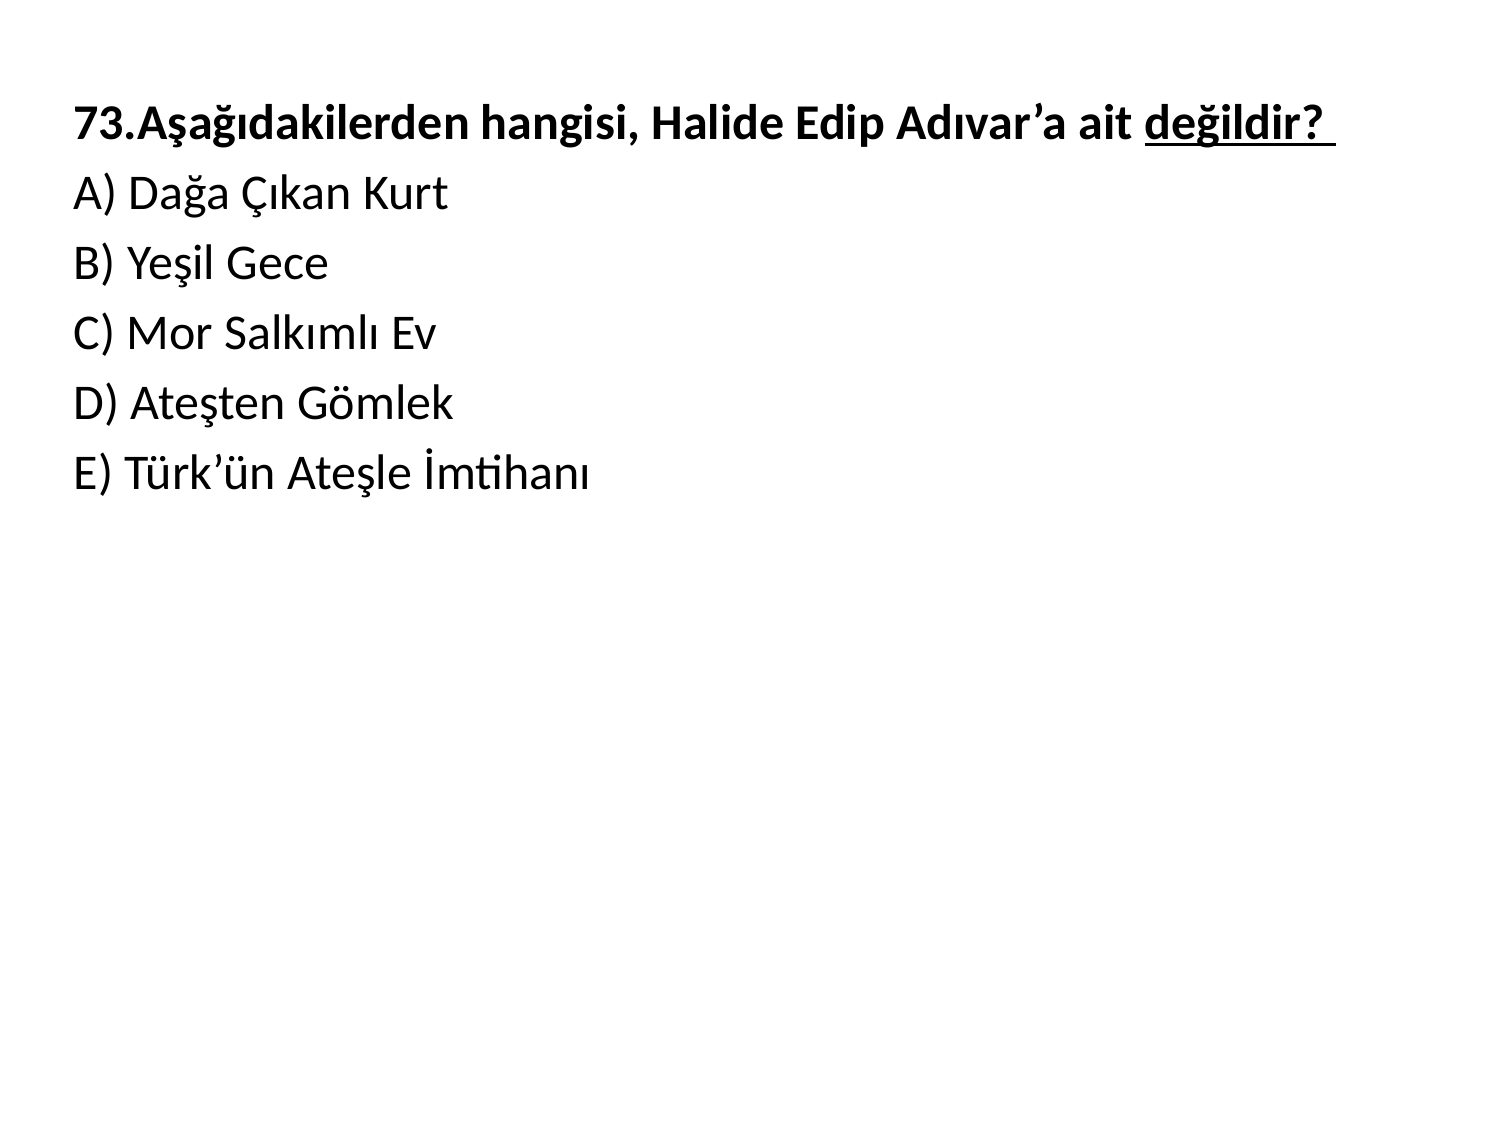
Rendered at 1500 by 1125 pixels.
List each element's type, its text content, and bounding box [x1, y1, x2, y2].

list 73.Aşağıdakilerden hangisi, Halide Edip Adıvar’a ait değildir? A) Dağa Çıkan Kurt B) Yeşil Gece C) Mor Salkımlı Ev D) Ateşten Gömlek E) Türk’ün Ateşle İmtihanı [58, 82, 1425, 1067]
